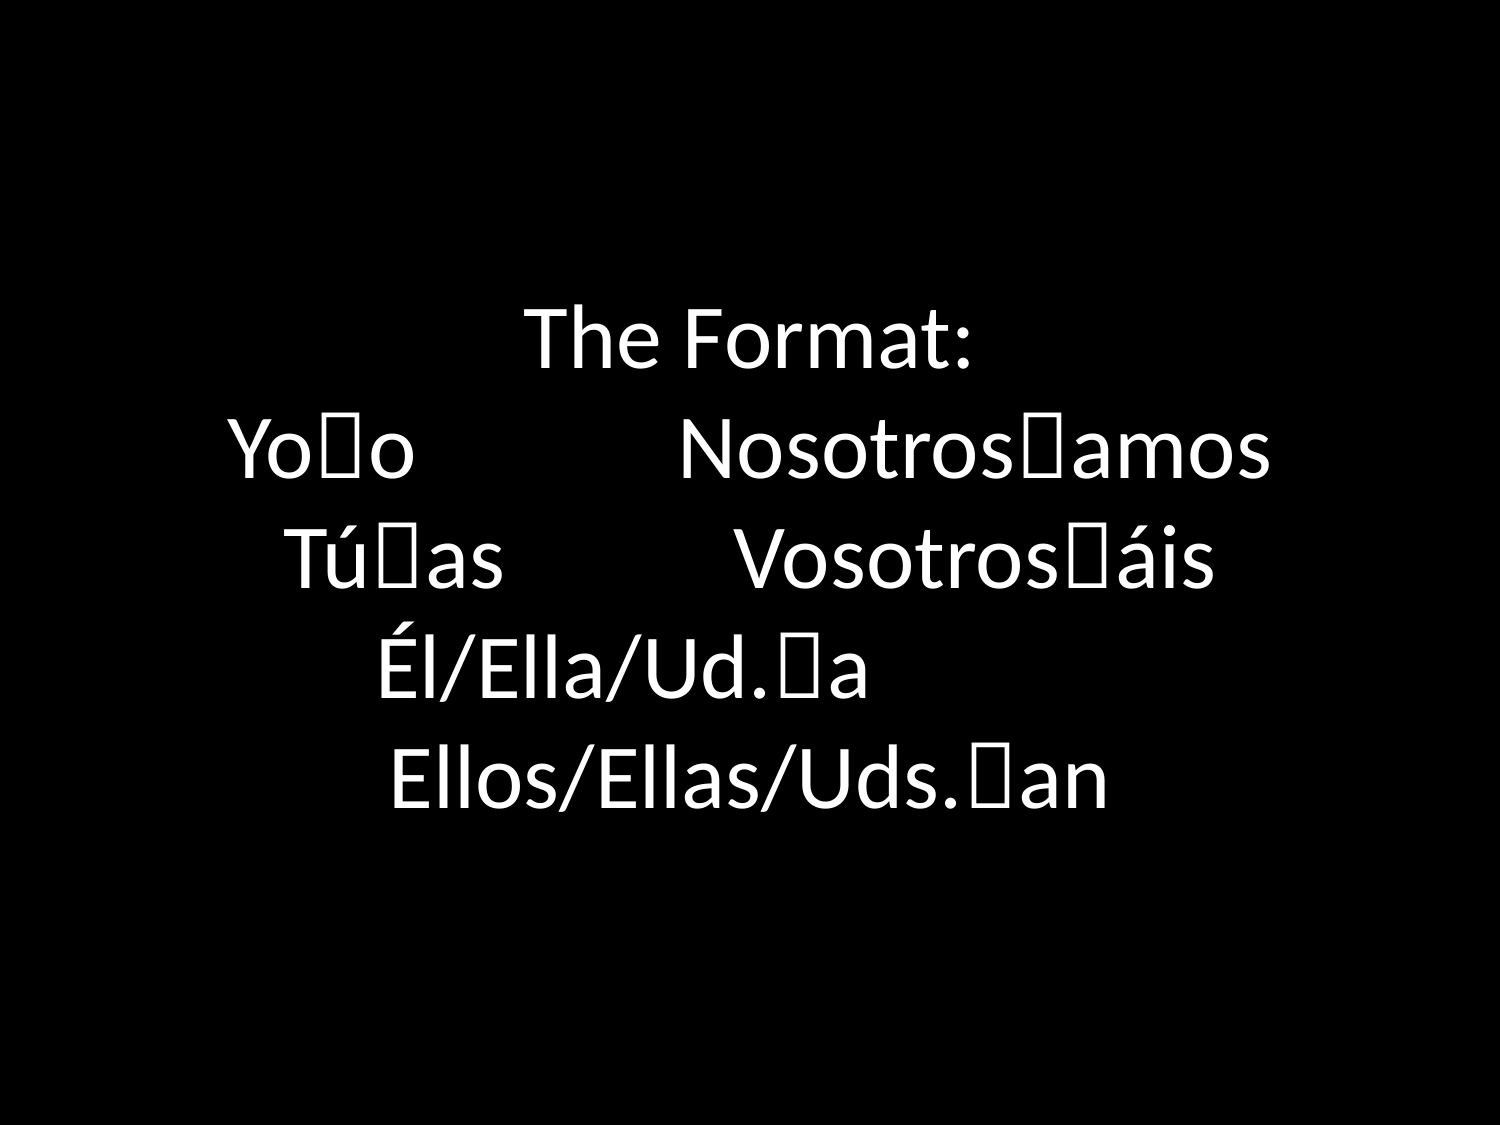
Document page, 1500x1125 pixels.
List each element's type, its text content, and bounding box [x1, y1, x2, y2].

title The Format: Yoo Nosotrosamos Túas Vosotrosáis Él/Ella/Ud.a Ellos/Ellas/Uds.an [75, 45, 1425, 1060]
